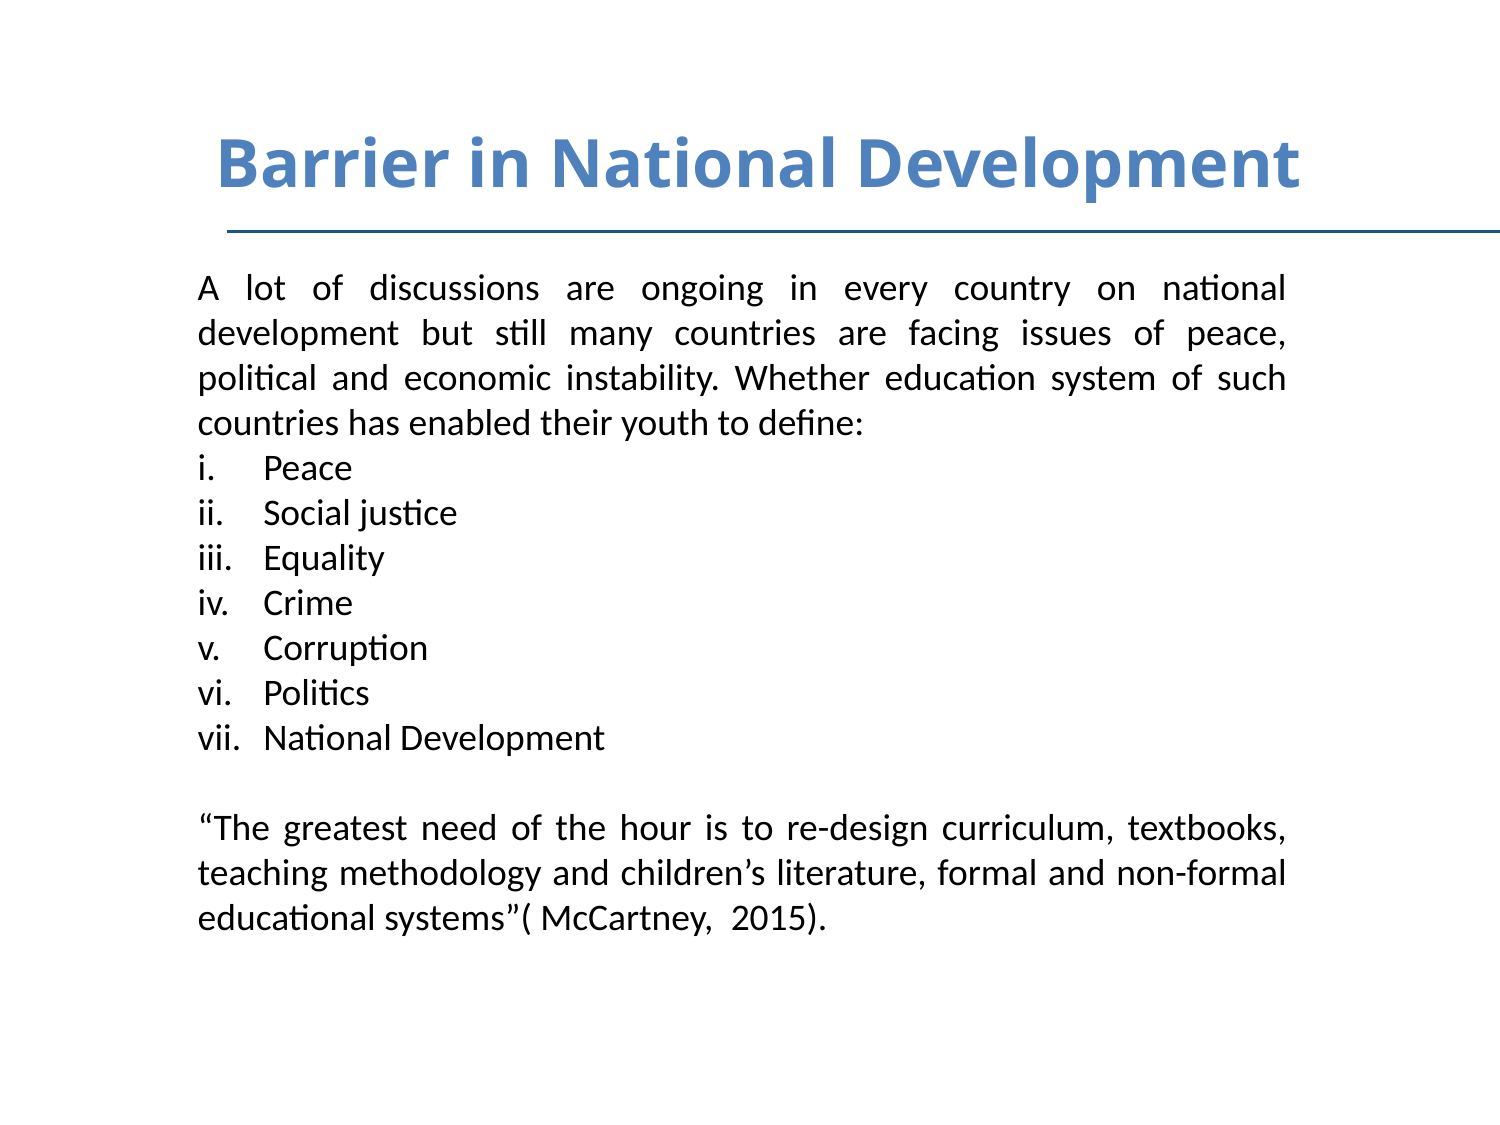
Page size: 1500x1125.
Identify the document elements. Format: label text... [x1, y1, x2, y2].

text_box Barrier in National Development [64, 113, 1453, 209]
text_box A lot of discussions are ongoing in every country on national development but still many countries are facing issues of peace, political and economic instability. Whether education system of such countries has enabled their youth to define: Peace Social justice Equality Crime Corruption Politics National Development “The greatest need of the hour is to re-design curriculum, textbooks, teaching methodology and children’s literature, formal and non-formal educational systems”( McCartney, 2015). [183, 255, 1303, 1125]
